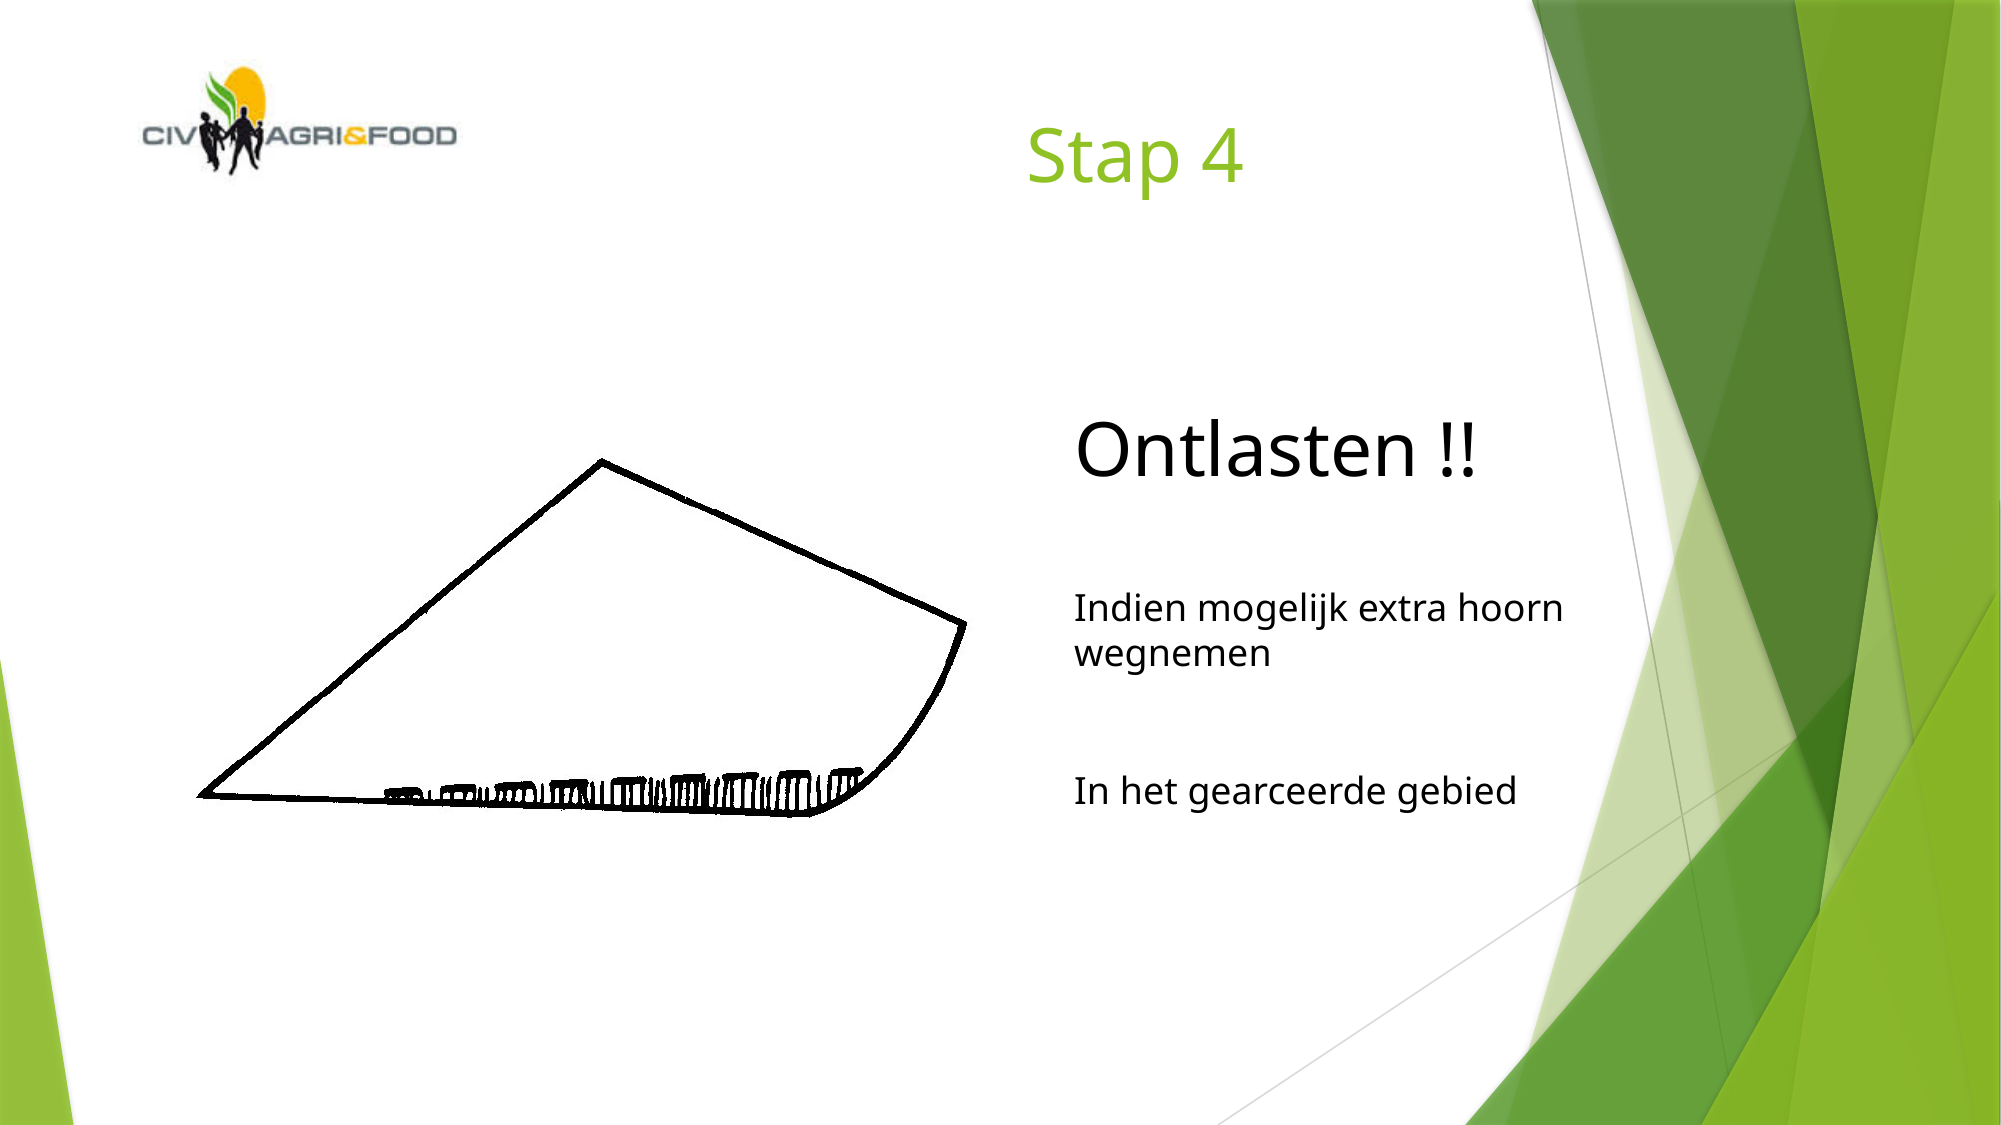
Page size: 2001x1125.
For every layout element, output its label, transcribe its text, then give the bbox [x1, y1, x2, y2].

text_box Indien mogelijk extra hoorn wegnemen [1059, 576, 1610, 727]
picture [137, 59, 463, 99]
text_box In het gearceerde gebied [1059, 759, 1548, 820]
title Stap 4 [111, 99, 1522, 317]
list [74, 379, 1013, 887]
text_box Ontlasten !! [1059, 393, 1522, 499]
